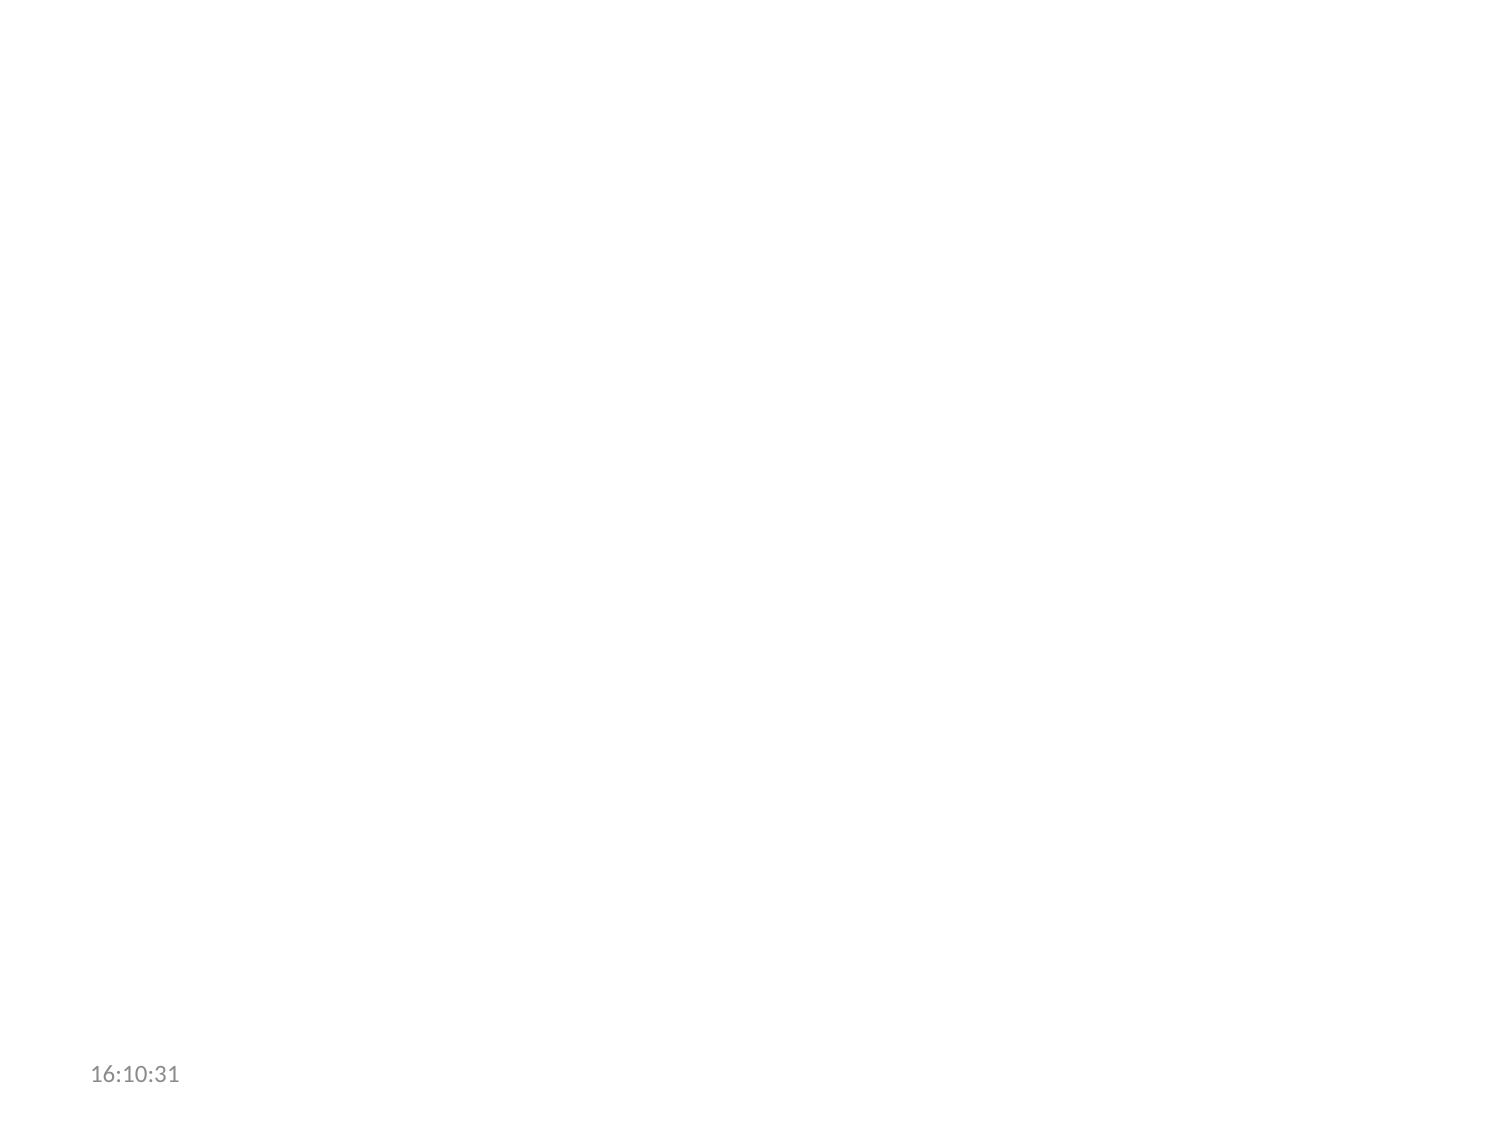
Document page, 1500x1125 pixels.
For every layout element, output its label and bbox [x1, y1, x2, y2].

slide_number [75, 1042, 425, 1103]
